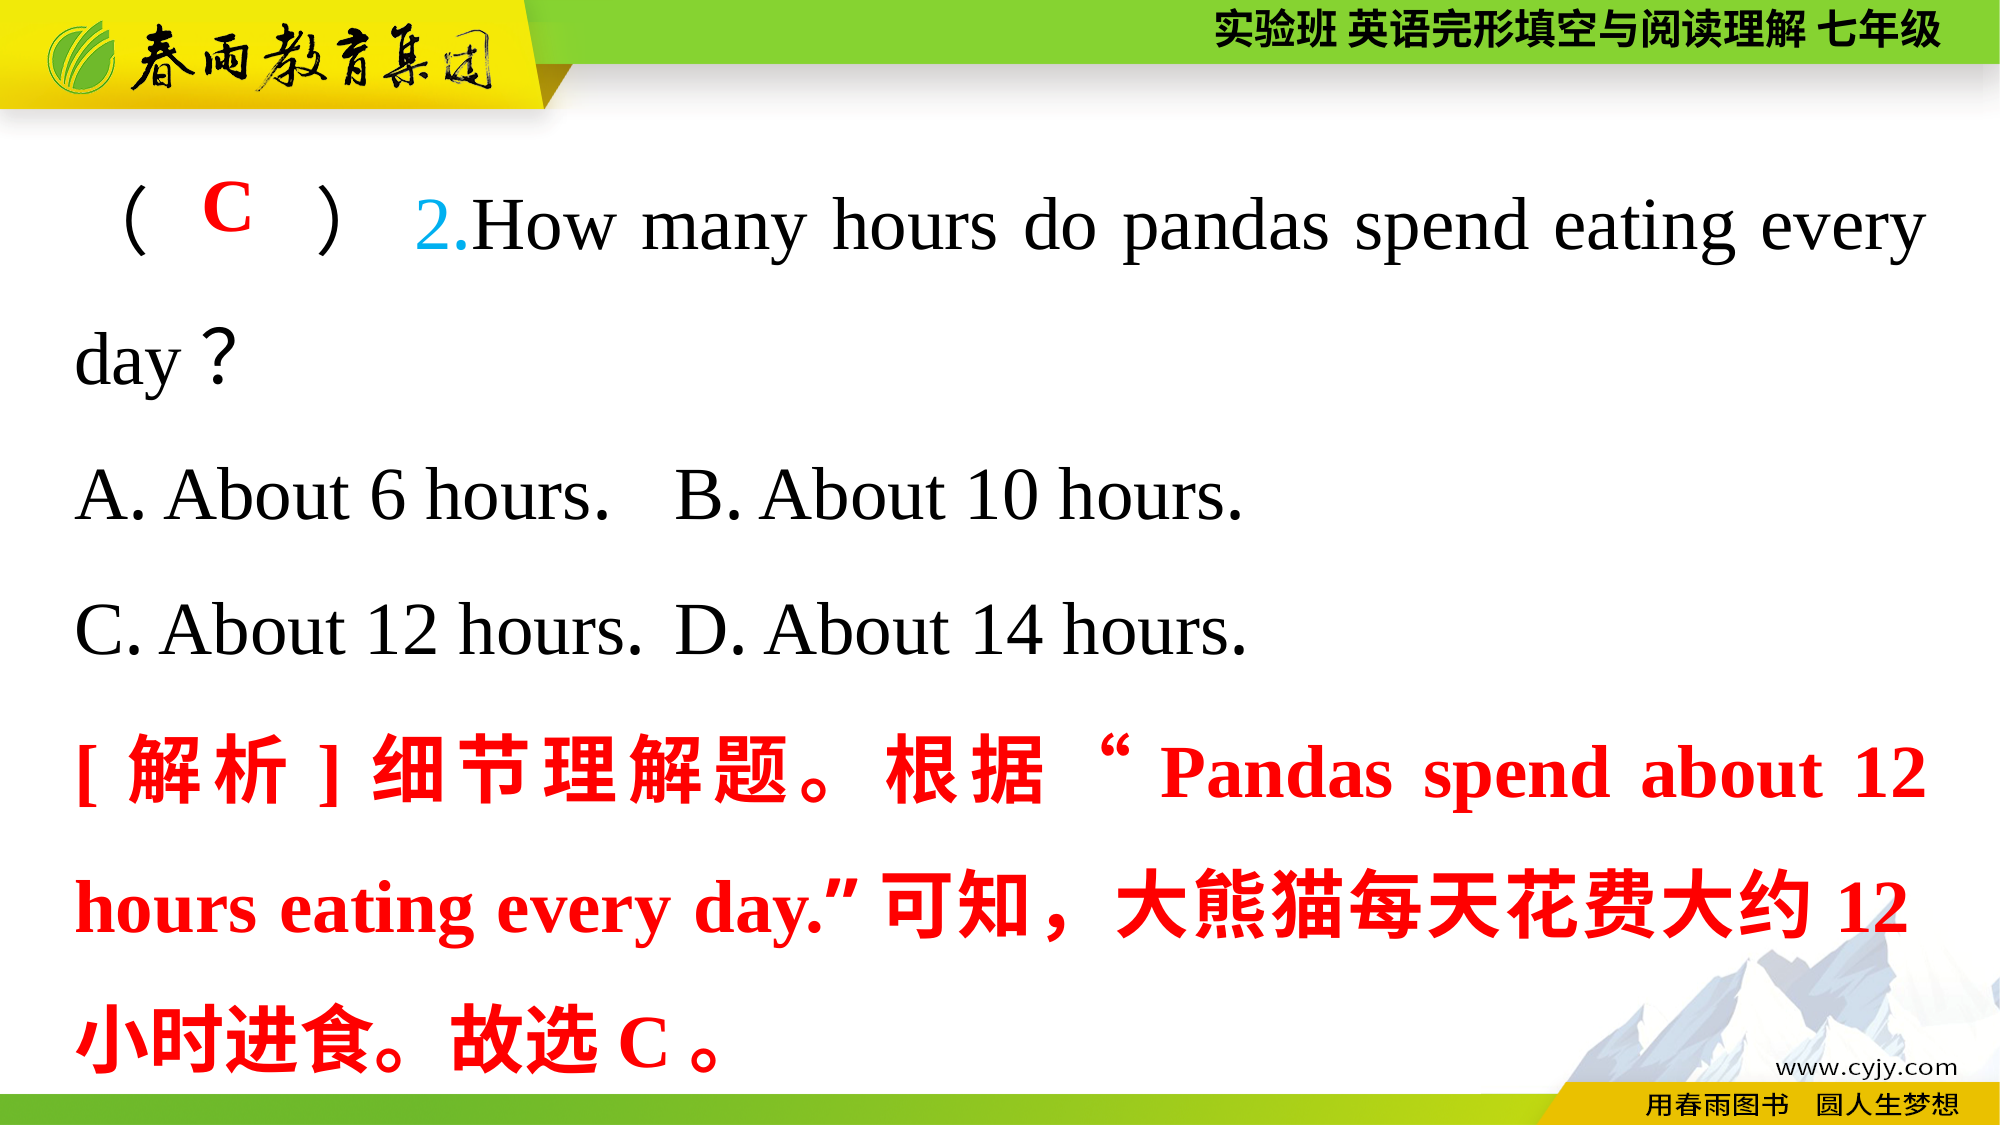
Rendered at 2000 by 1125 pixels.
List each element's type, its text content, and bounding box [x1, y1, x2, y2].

text_box [解析]细节理解题。根据“Pandas spend about 12 hours eating every day.”可知，大熊猫每天花费大约12小时进食。故选C。 [59, 670, 1944, 1091]
list （ ）2.How many hours do pandas spend eating every day？ A. About 6 hours. B. About 10 hours. C. About 12 hours. D. About 14 hours. [59, 122, 1944, 666]
picture [0, 0, 2000, 1125]
